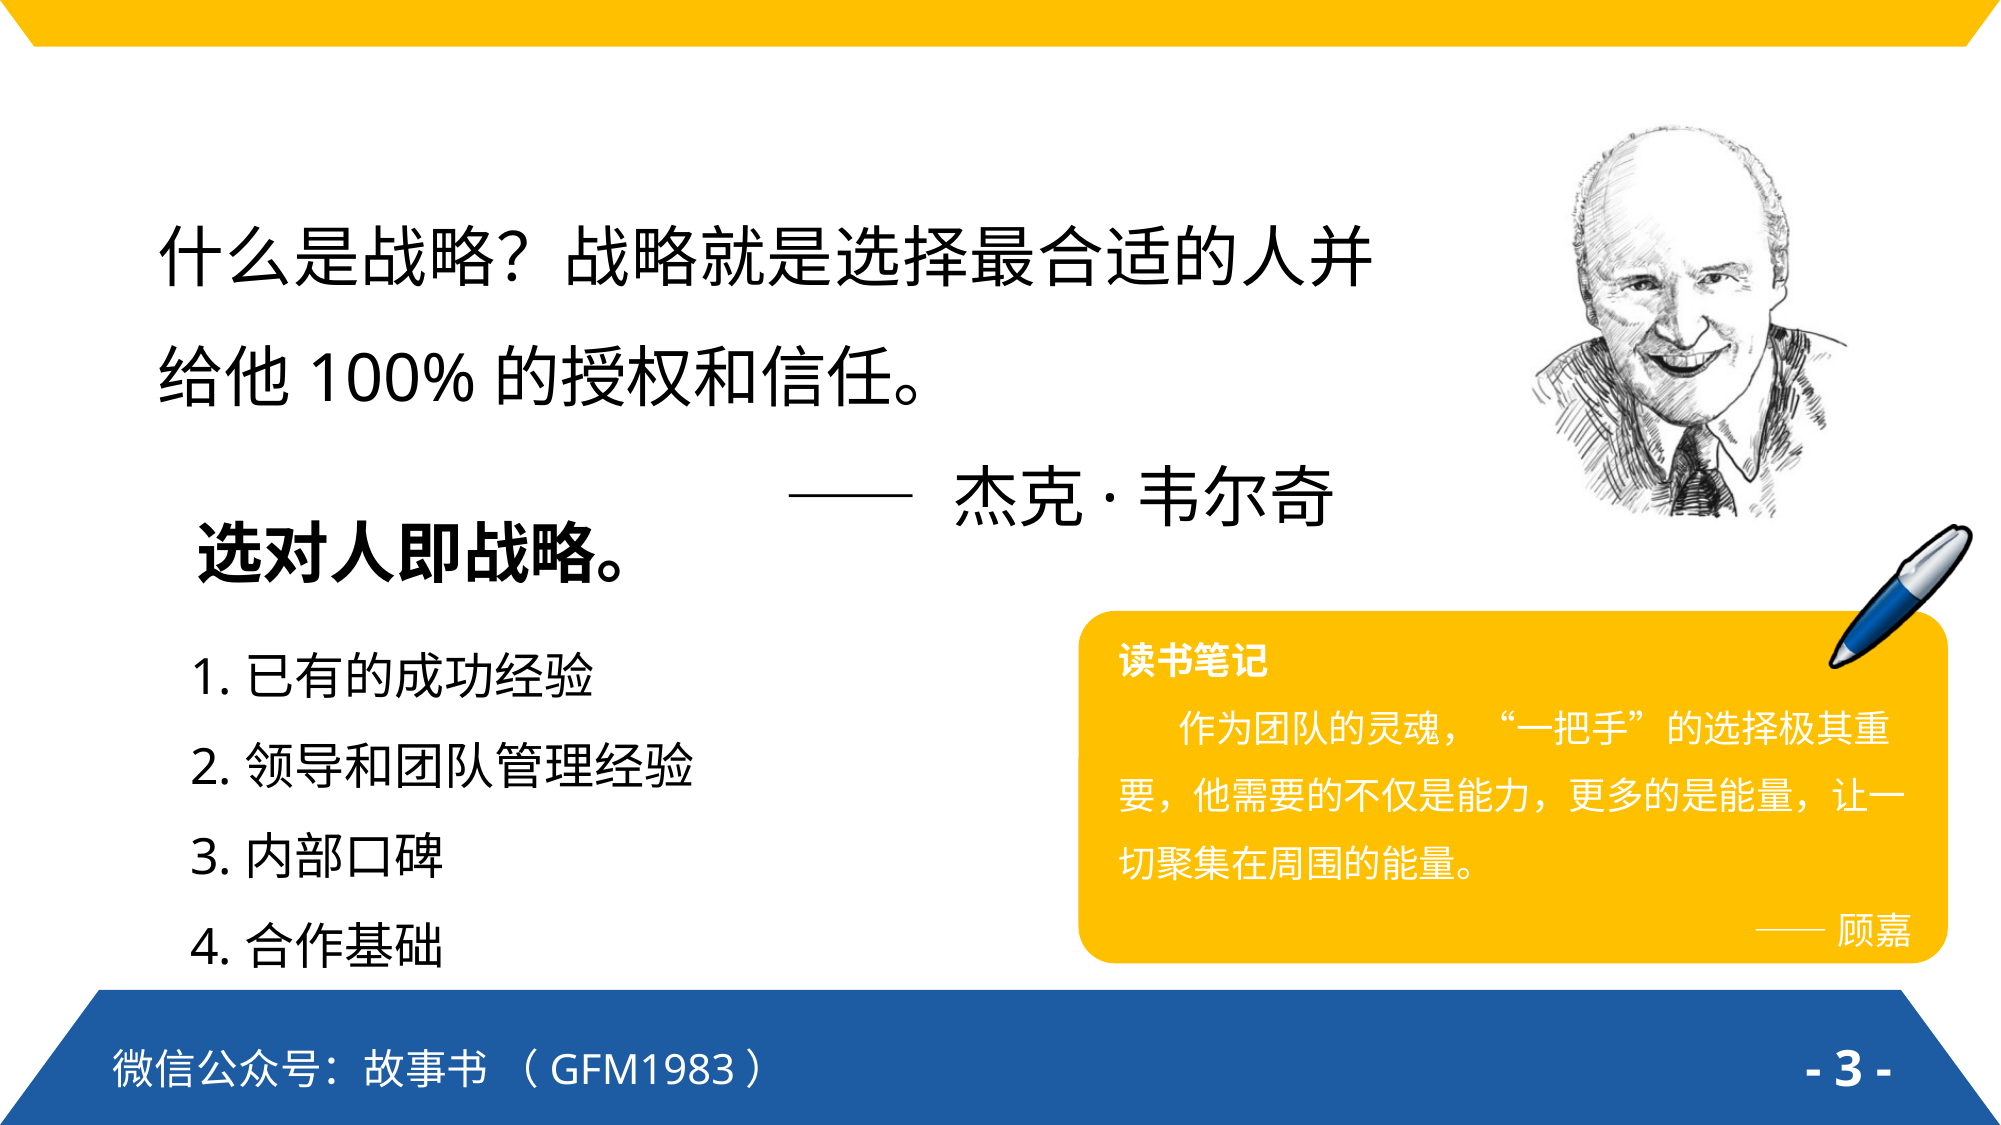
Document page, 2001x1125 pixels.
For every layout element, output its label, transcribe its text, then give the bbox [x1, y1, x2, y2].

text_box - 3 - [1790, 1029, 1907, 1105]
text_box [0, 0, 2000, 48]
text_box [0, 988, 2000, 1125]
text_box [1078, 610, 1948, 964]
text_box 1.已有的成功经验 2.领导和团队管理经验 3.内部口碑 4.合作基础 [175, 606, 710, 982]
text_box 选对人即战略。 [181, 503, 679, 599]
text_box 什么是战略？战略就是选择最合适的人并给他100%的授权和信任。 —— 杰克·韦尔奇 [142, 167, 1391, 542]
picture [1530, 111, 1973, 669]
text_box 微信公众号：故事书 （GFM1983） [98, 1035, 803, 1100]
